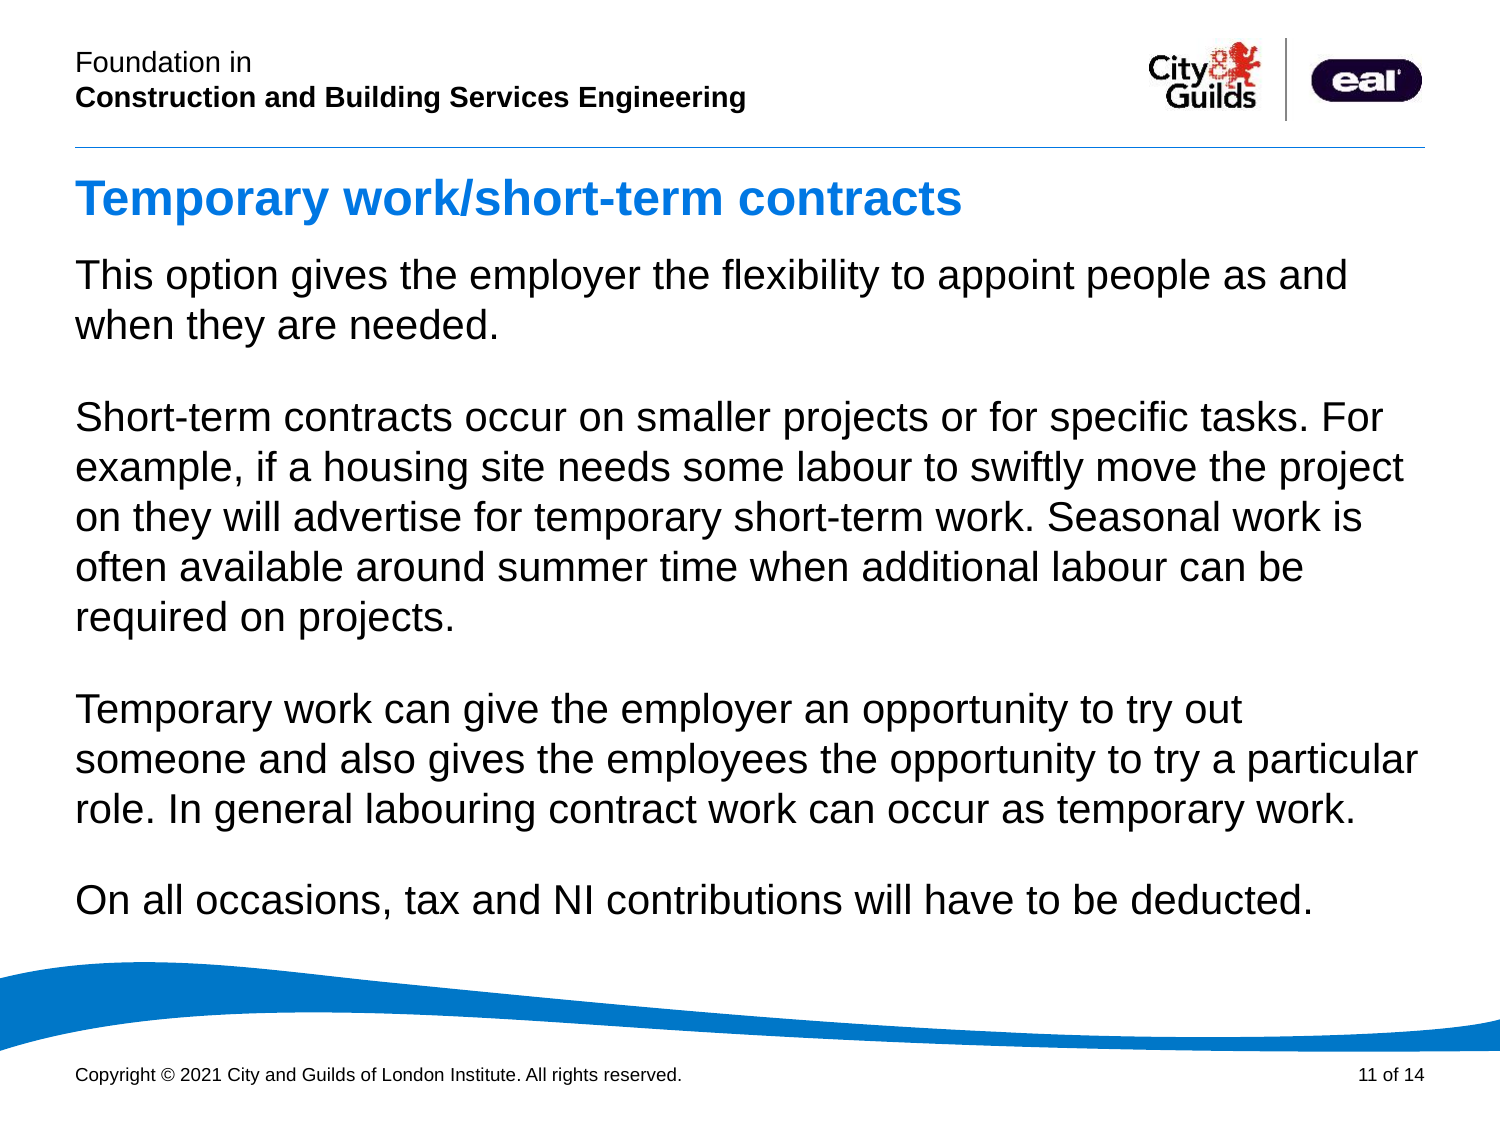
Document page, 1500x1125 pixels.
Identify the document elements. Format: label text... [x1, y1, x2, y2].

list This option gives the employer the flexibility to appoint people as and when they are needed. Short-term contracts occur on smaller projects or for specific tasks. For example, if a housing site needs some labour to swiftly move the project on they will advertise for temporary short-term work. Seasonal work is often available around summer time when additional labour can be required on projects. Temporary work can give the employer an opportunity to try out someone and also gives the employees the opportunity to try a particular role. In general labouring contract work can occur as temporary work. On all occasions, tax and NI contributions will have to be deducted. [74, 247, 1426, 945]
picture [1149, 38, 1422, 121]
title Temporary work/short-term contracts [74, 165, 1426, 229]
